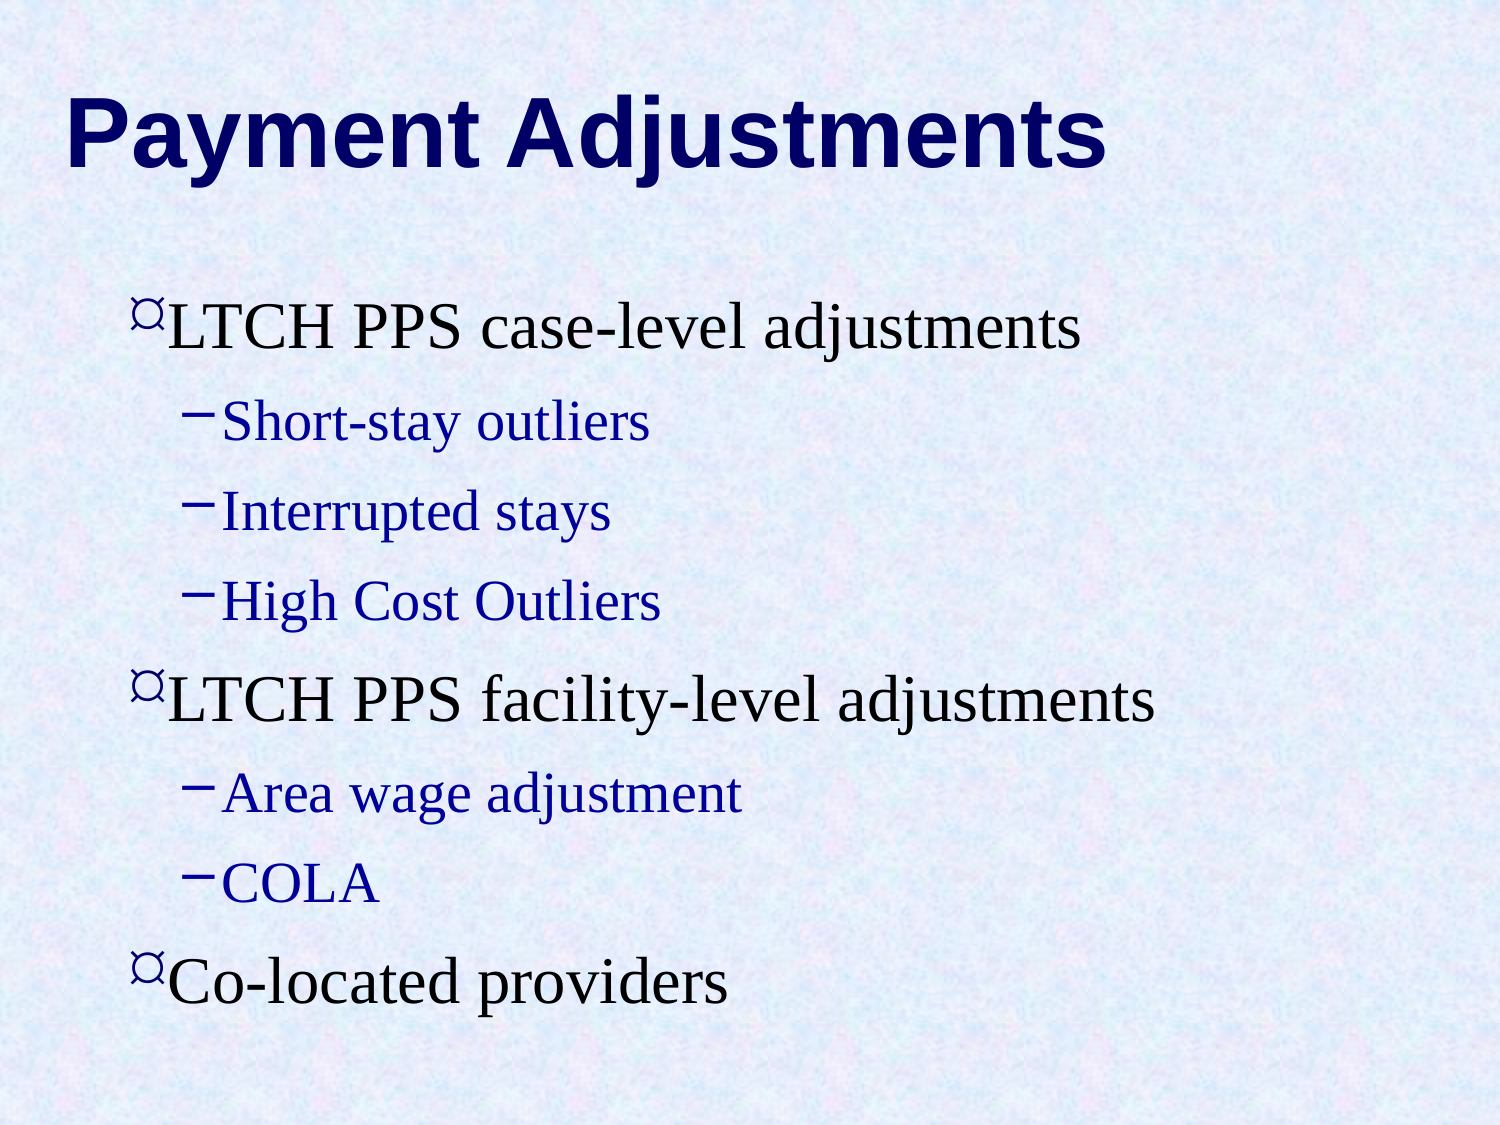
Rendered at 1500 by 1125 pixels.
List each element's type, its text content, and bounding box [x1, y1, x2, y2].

list LTCH PPS case-level adjustments Short-stay outliers Interrupted stays High Cost Outliers LTCH PPS facility-level adjustments Area wage adjustment COLA Co-located providers [112, 275, 1375, 1050]
title Payment Adjustments [50, 37, 1450, 238]
